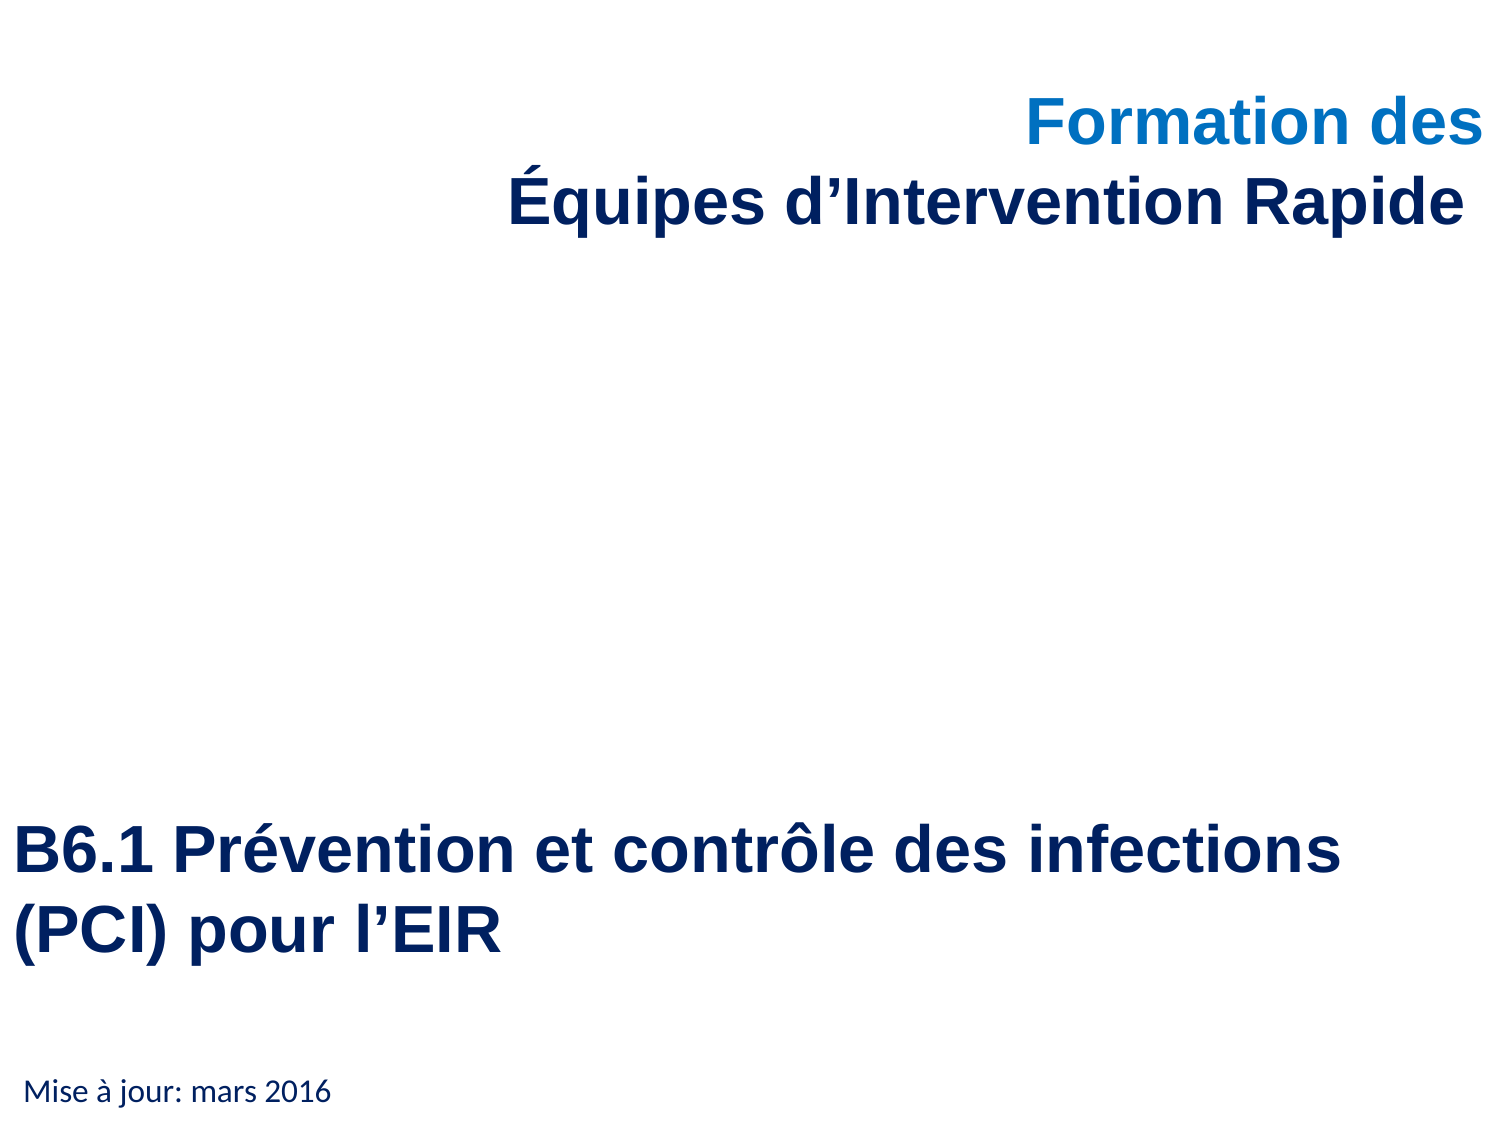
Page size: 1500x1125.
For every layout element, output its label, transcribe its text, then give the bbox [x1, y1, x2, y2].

text_box Formation des Équipes d’Intervention Rapide [242, 13, 1500, 302]
text_box B6.1 Prévention et contrôle des infections (PCI) pour l’EIR [5, 798, 1412, 974]
text_box Mise à jour: mars 2016 [8, 1062, 347, 1117]
